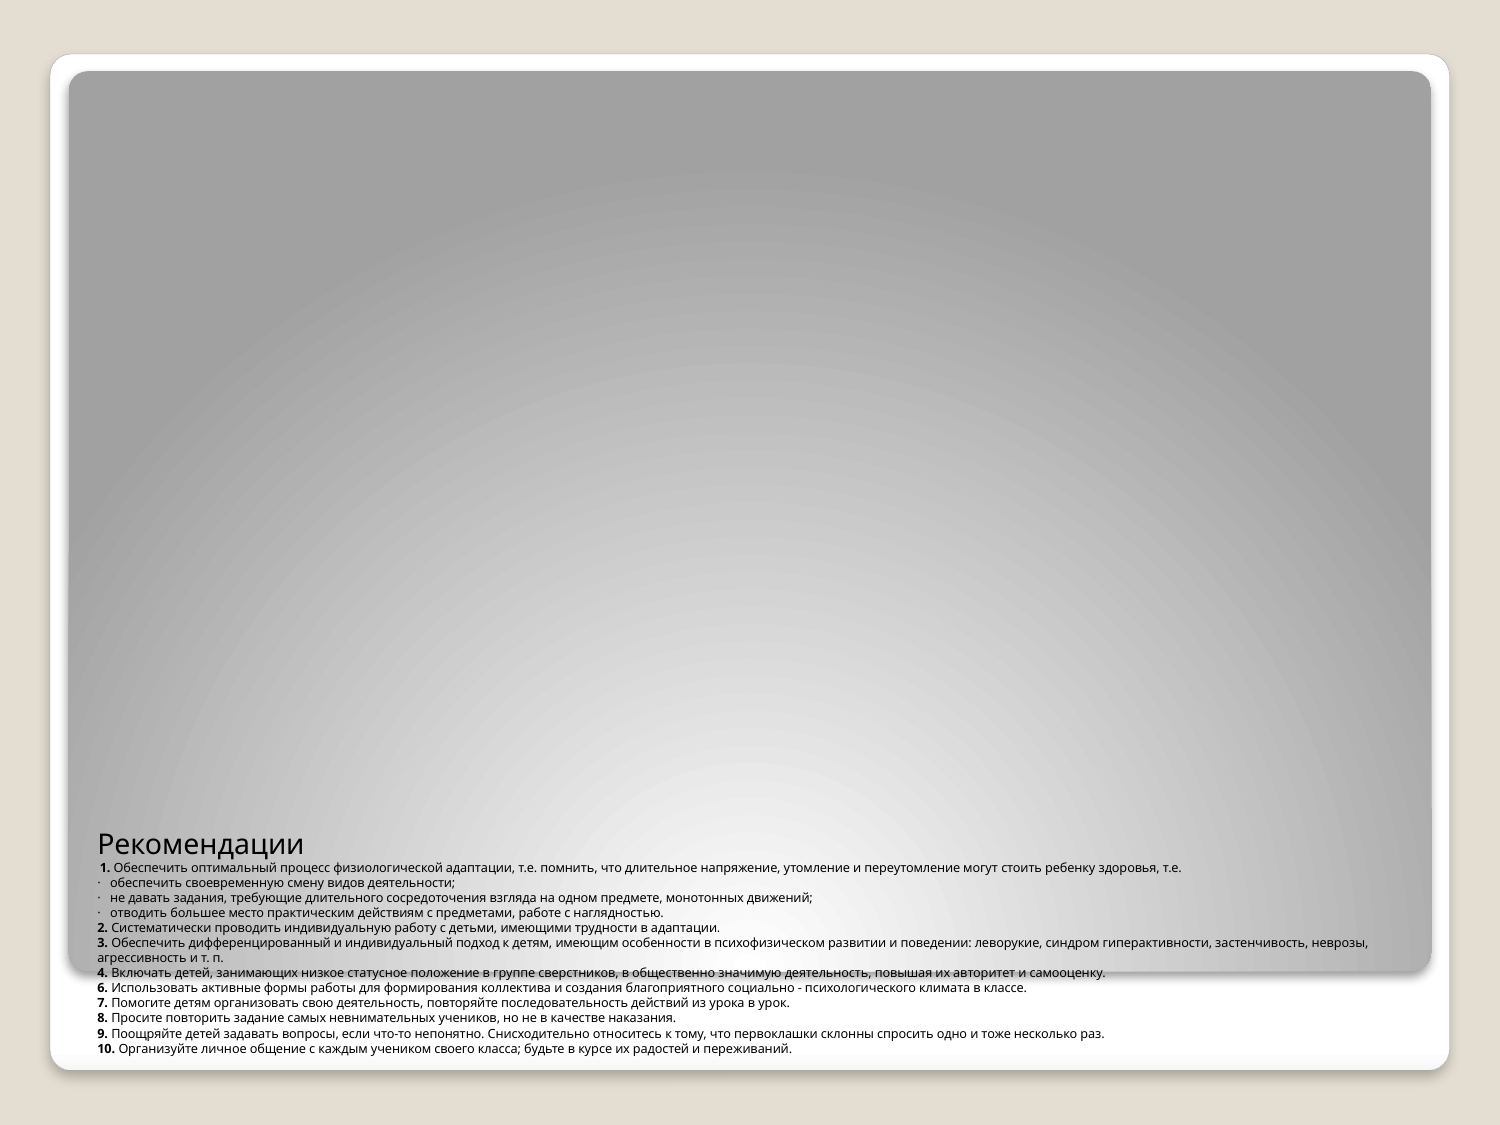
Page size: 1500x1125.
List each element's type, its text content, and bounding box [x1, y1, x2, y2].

title Рекомендации 1. Обеспечить оптимальный процесс физиологической адаптации, т.е. помнить, что длительное напряжение, утомление и переутомление могут стоить ребенку здоровья, т.е. · обеспечить своевременную смену видов деятельности; · не давать задания, требующие длительного сосредоточения взгляда на одном предмете, монотонных движений; · отводить большее место практическим действиям с предметами, работе с наглядностью. 2. Систематически проводить индивидуальную работу с детьми, имеющими трудности в адаптации. 3. Обеспечить дифференцированный и индивидуальный подход к детям, имеющим особенности в психофизическом развитии и поведении: леворукие, синдром гиперактивности, застенчивость, неврозы, агрессивность и т. п. 4. Включать детей, занимающих низкое статусное положение в группе сверстников, в общественно значимую деятельность, повышая их авторитет и самооценку. 6. Использовать активные формы работы для формирования коллектива и создания благоприятного социально - психологического климата в классе. 7. Помогите детям организовать свою деятельность, повторяйте последовательность действий из урока в урок. 8. Просите повторить задание самых невнимательных учеников, но не в качестве наказания. 9. Поощряйте детей задавать вопросы, если что-то непонятно. Снисходительно относитесь к тому, что первоклашки склонны спросить одно и тоже несколько раз. 10. Организуйте личное общение с каждым учеником своего класса; будьте в курсе их радостей и переживаний. [82, 817, 1425, 1079]
